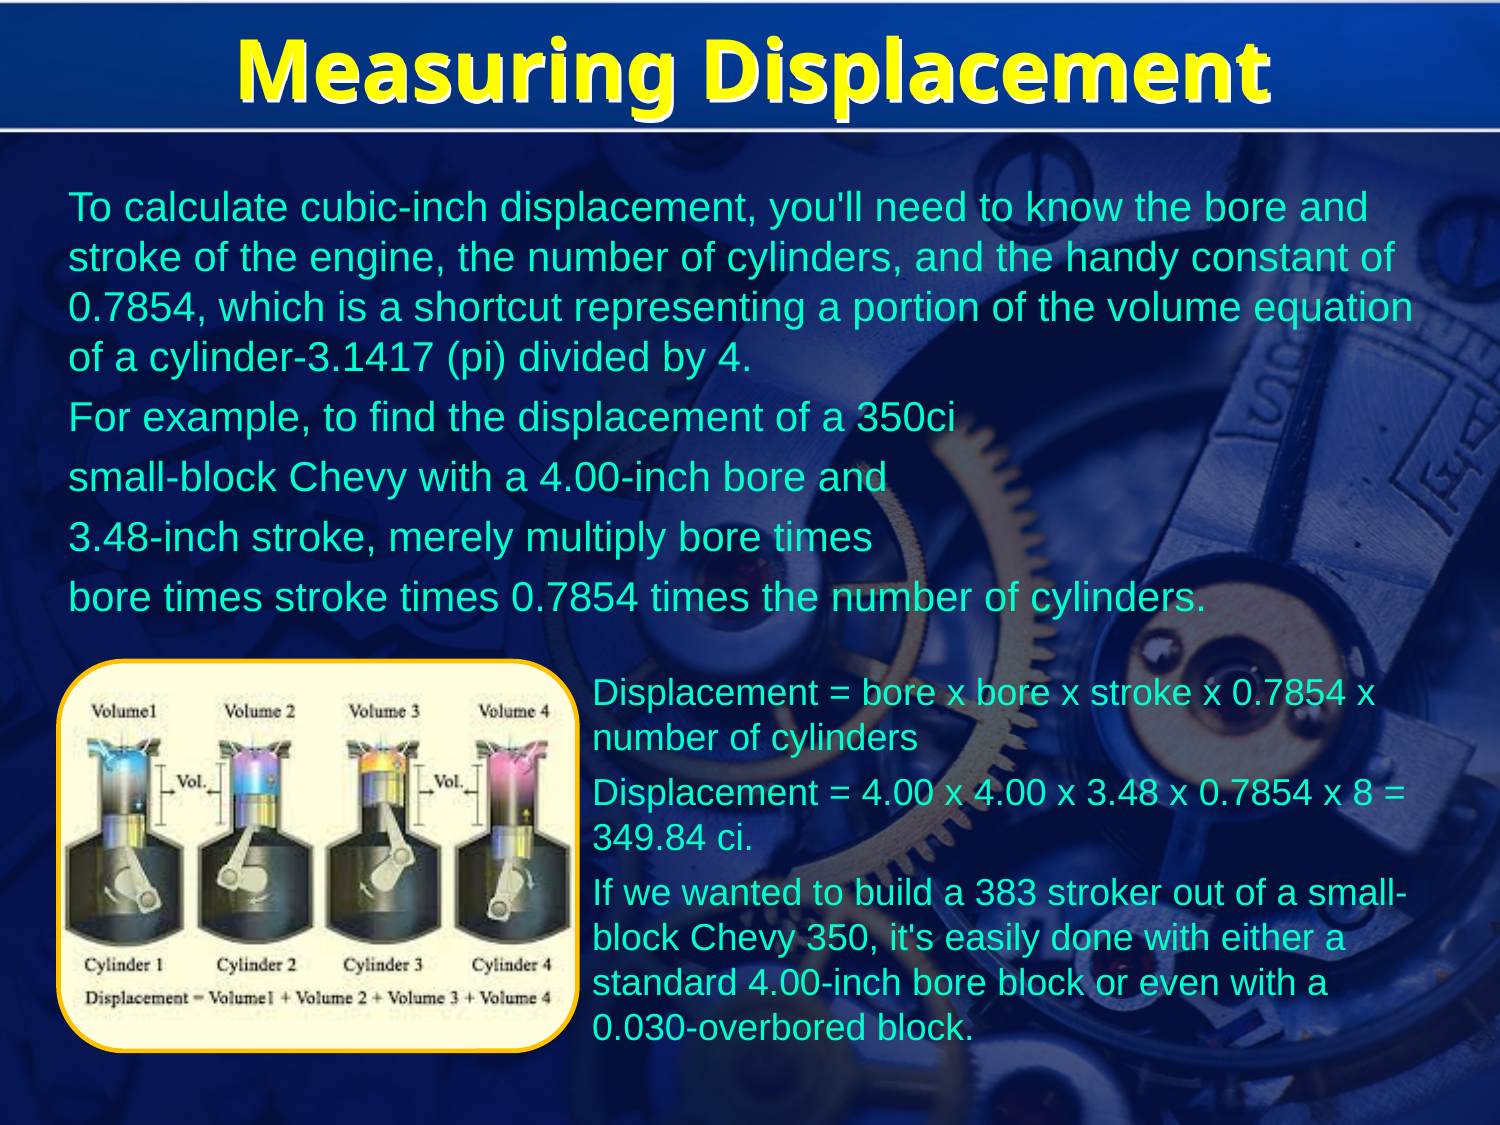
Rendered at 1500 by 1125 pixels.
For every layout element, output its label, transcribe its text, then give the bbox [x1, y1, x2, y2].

picture [0, 0, 1500, 1125]
text_box Displacement = bore x bore x stroke x 0.7854 x number of cylinders Displacement = 4.00 x 4.00 x 3.48 x 0.7854 x 8 = 349.84 ci. If we wanted to build a 383 stroker out of a small-block Chevy 350, it's easily done with either a standard 4.00-inch bore block or even with a 0.030-overbored block. [577, 661, 1442, 1101]
title Measuring Displacement [218, 7, 1388, 127]
list To calculate cubic-inch displacement, you'll need to know the bore and stroke of the engine, the number of cylinders, and the handy constant of 0.7854, which is a shortcut representing a portion of the volume equation of a cylinder-3.1417 (pi) divided by 4. For example, to find the displacement of a 350ci small-block Chevy with a 4.00-inch bore and 3.48-inch stroke, merely multiply bore times bore times stroke times 0.7854 times the number of cylinders. [53, 172, 1459, 563]
